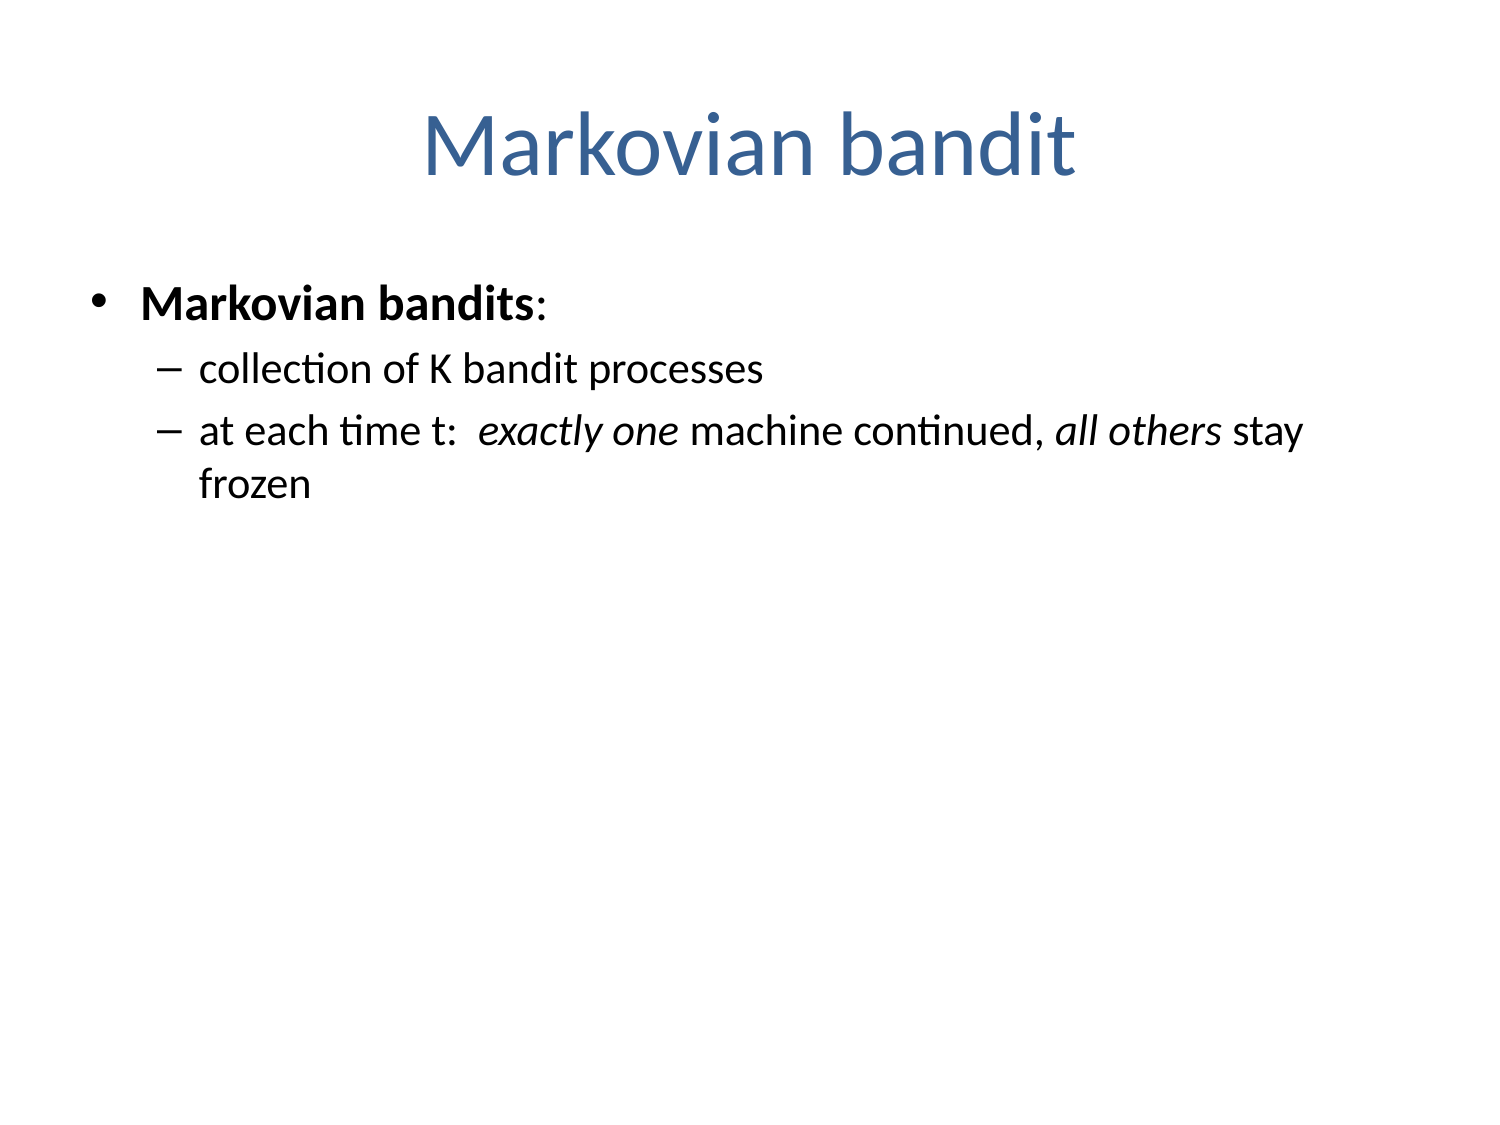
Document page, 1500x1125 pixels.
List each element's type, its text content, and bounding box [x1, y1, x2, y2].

title Markovian bandit [75, 45, 1425, 233]
list Markovian bandits: collection of K bandit processes at each time t: exactly one machine continued, all others stay frozen [75, 262, 1425, 516]
